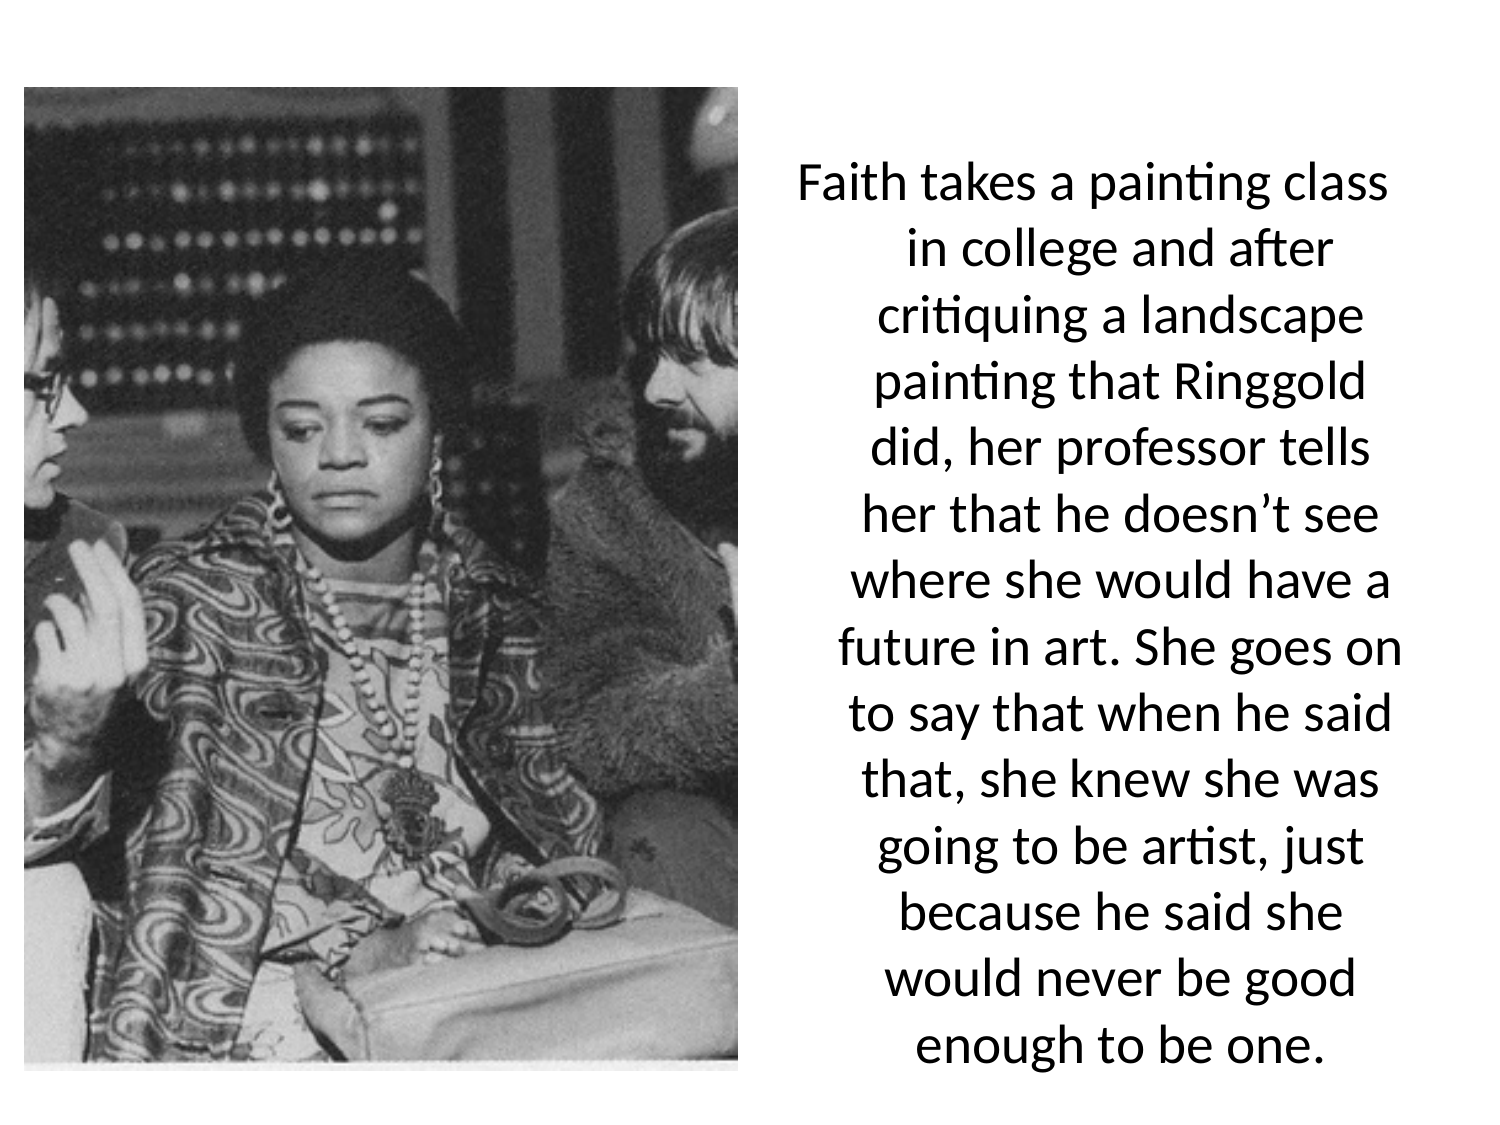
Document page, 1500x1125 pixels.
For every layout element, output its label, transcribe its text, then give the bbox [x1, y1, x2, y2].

picture [24, 87, 738, 1071]
list Faith takes a painting class in college and after critiquing a landscape painting that Ringgold did, her professor tells her that he doesn’t see where she would have a future in art. She goes on to say that when he said that, she knew she was going to be artist, just because he said she would never be good enough to be one. [762, 137, 1425, 1100]
